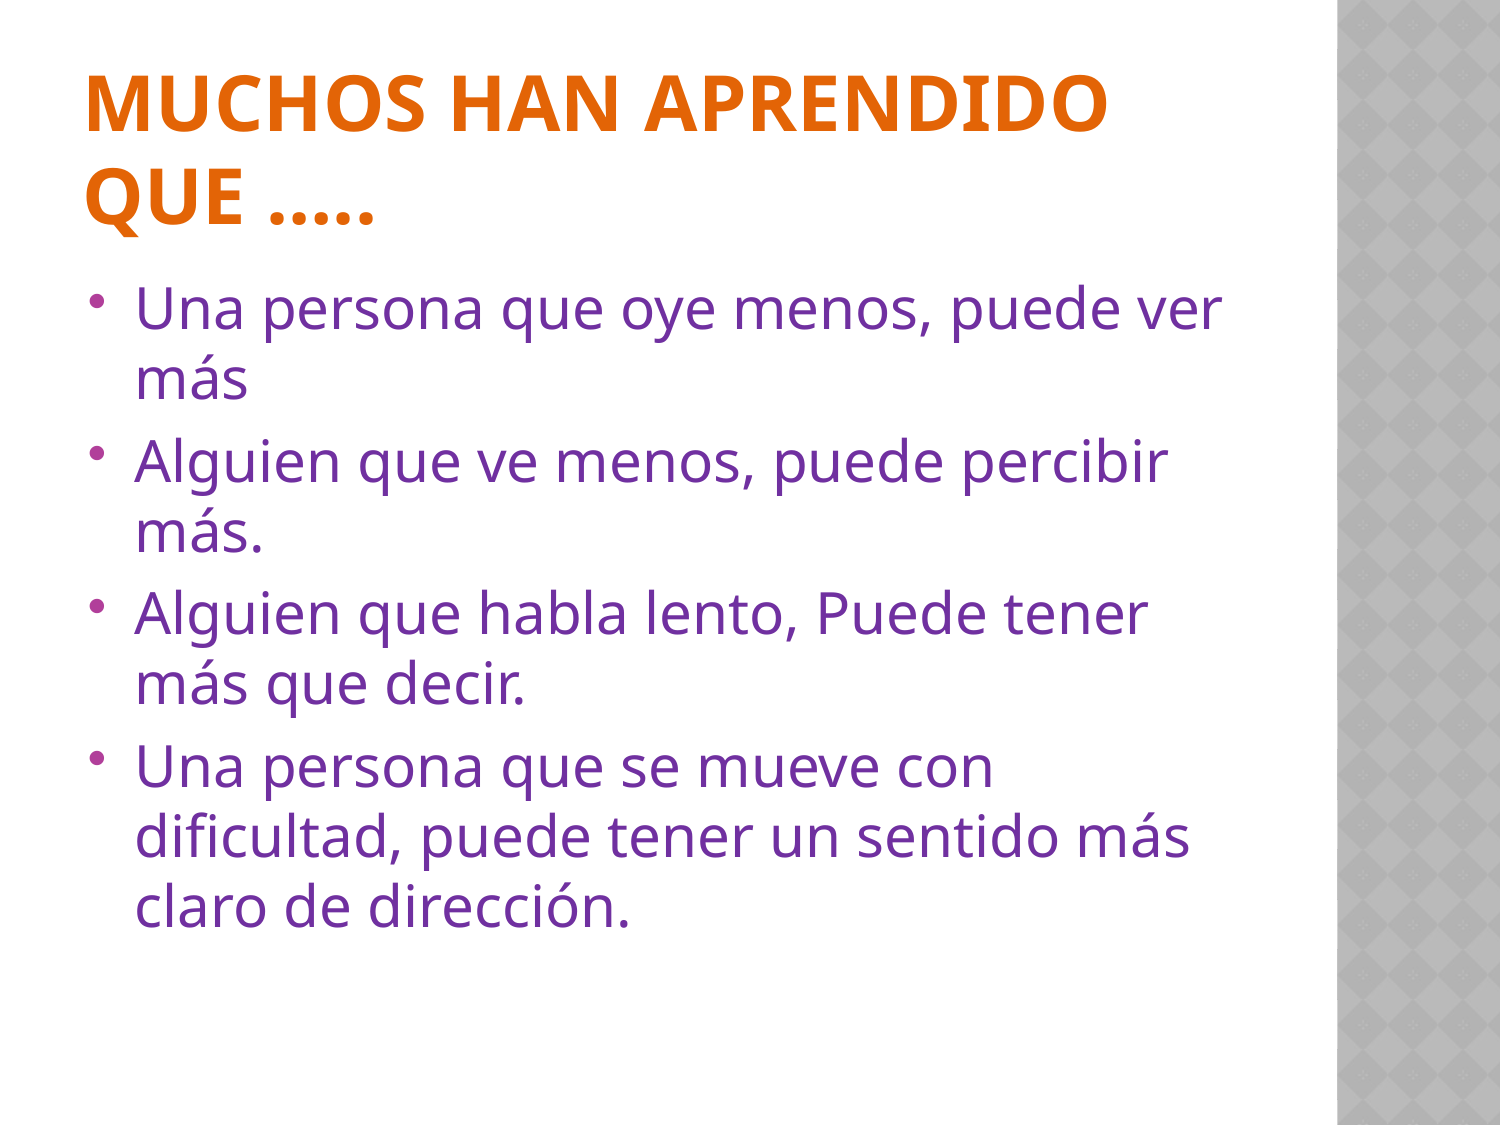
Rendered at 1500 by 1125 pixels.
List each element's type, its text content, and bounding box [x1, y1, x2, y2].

title Muchos han aprendido que ….. [75, 52, 1263, 240]
list Una persona que oye menos, puede ver más Alguien que ve menos, puede percibir más. Alguien que habla lento, Puede tener más que decir. Una persona que se mueve con dificultad, puede tener un sentido más claro de dirección. [75, 264, 1263, 1059]
